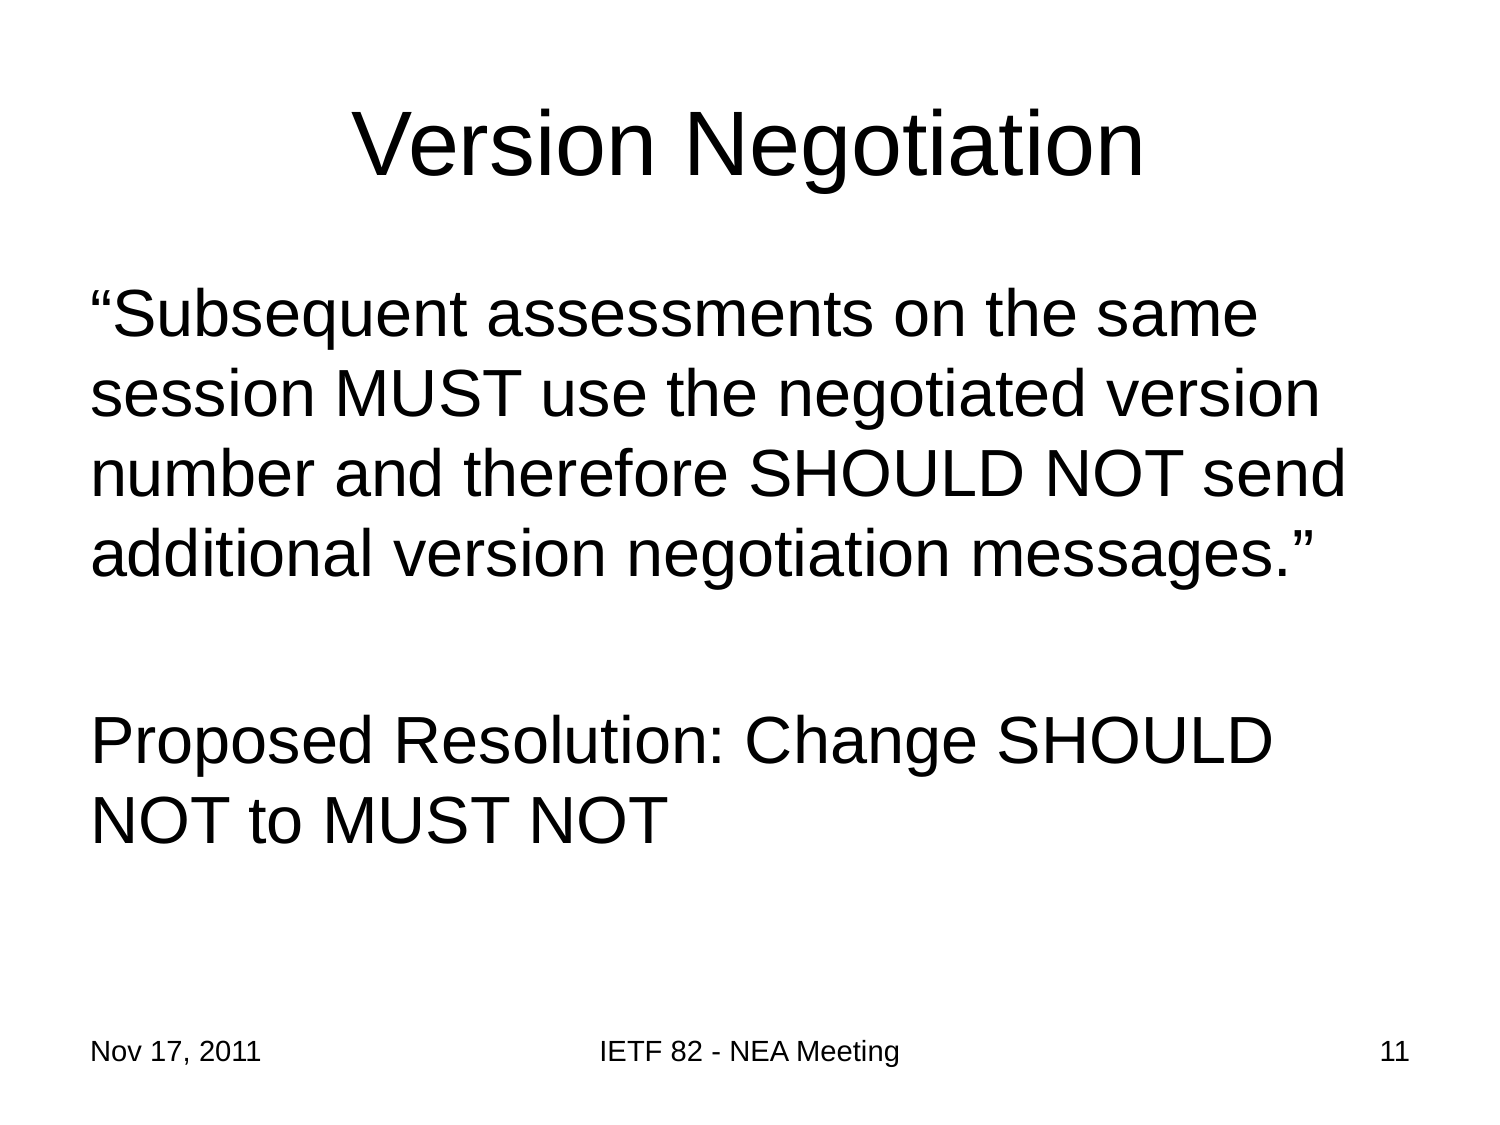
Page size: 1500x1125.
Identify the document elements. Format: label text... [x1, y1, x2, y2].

list “Subsequent assessments on the same session MUST use the negotiated version number and therefore SHOULD NOT send additional version negotiation messages.” Proposed Resolution: Change SHOULD NOT to MUST NOT [74, 262, 1426, 1006]
title Version Negotiation [74, 44, 1426, 233]
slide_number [74, 1024, 426, 1103]
slide_number 11 [1074, 1024, 1426, 1103]
footer IETF 82 - NEA Meeting [512, 1024, 988, 1103]
